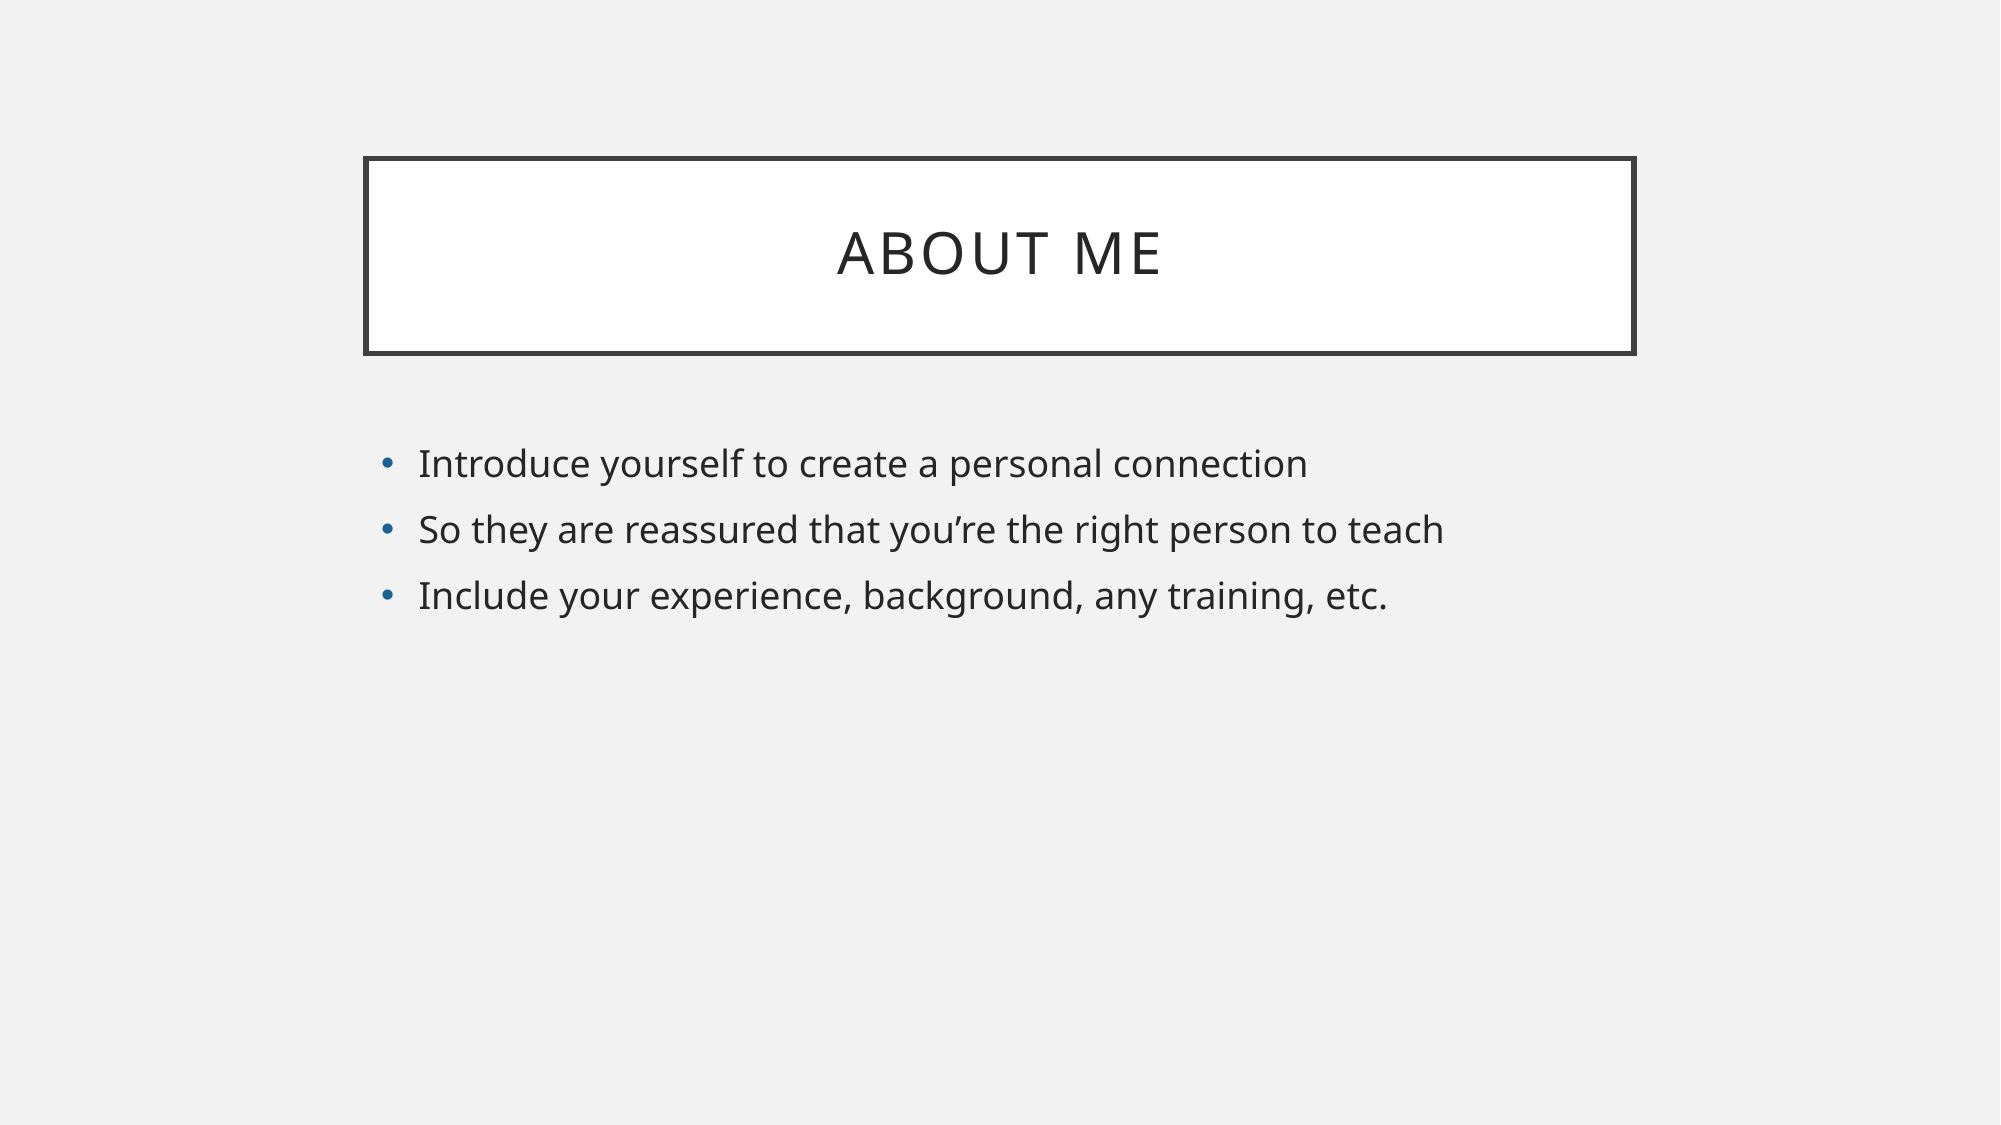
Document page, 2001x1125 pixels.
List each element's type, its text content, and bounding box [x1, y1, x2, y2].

list Introduce yourself to create a personal connection So they are reassured that you’re the right person to teach Include your experience, background, any training, etc. [366, 432, 1634, 942]
title ABOUT ME [363, 156, 1637, 356]
